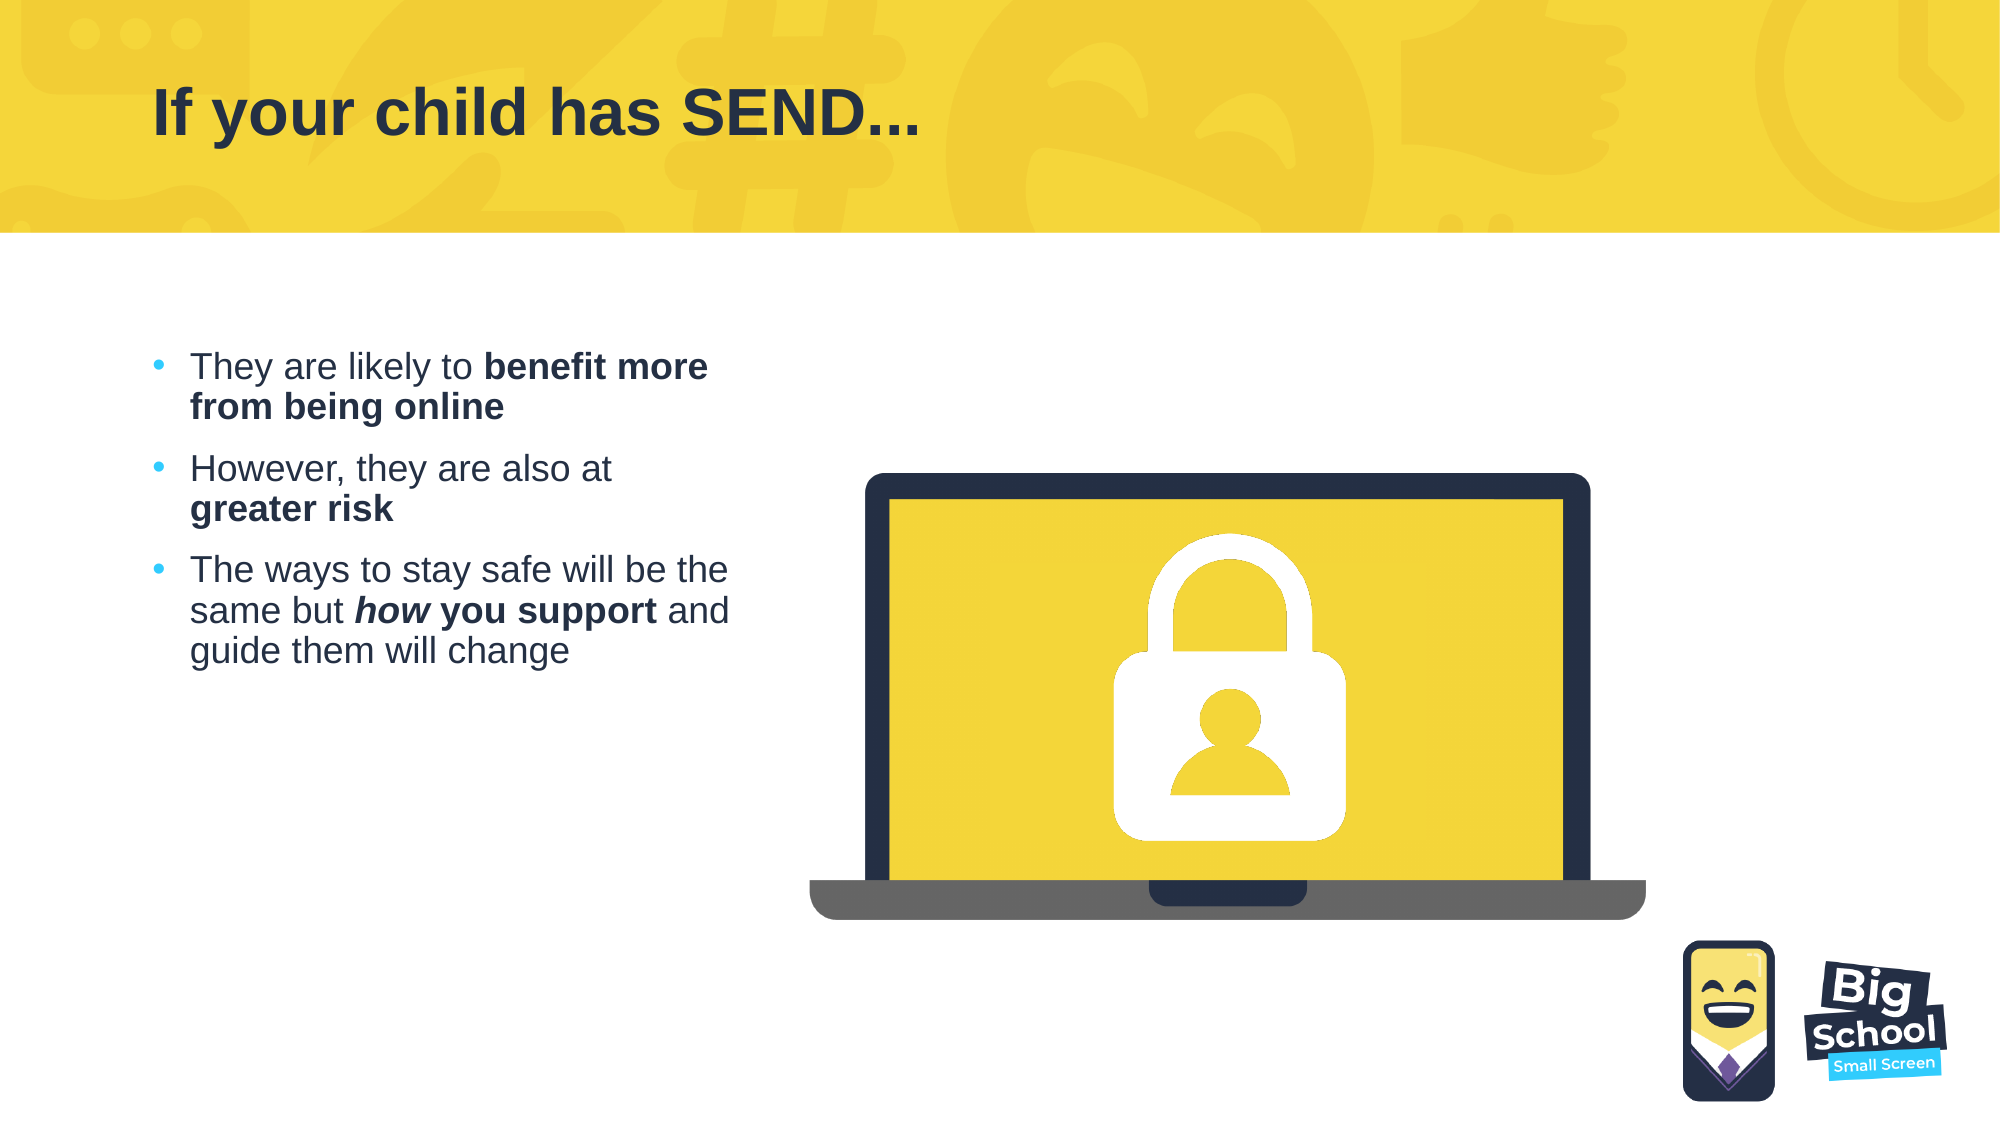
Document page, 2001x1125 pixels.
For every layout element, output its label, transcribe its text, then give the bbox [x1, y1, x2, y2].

list They are likely to benefit more from being online However, they are also at greater risk The ways to stay safe will be the same but how you support and guide them will change [137, 339, 754, 809]
title If your child has SEND... [137, 0, 1863, 229]
picture [0, 0, 2000, 1125]
